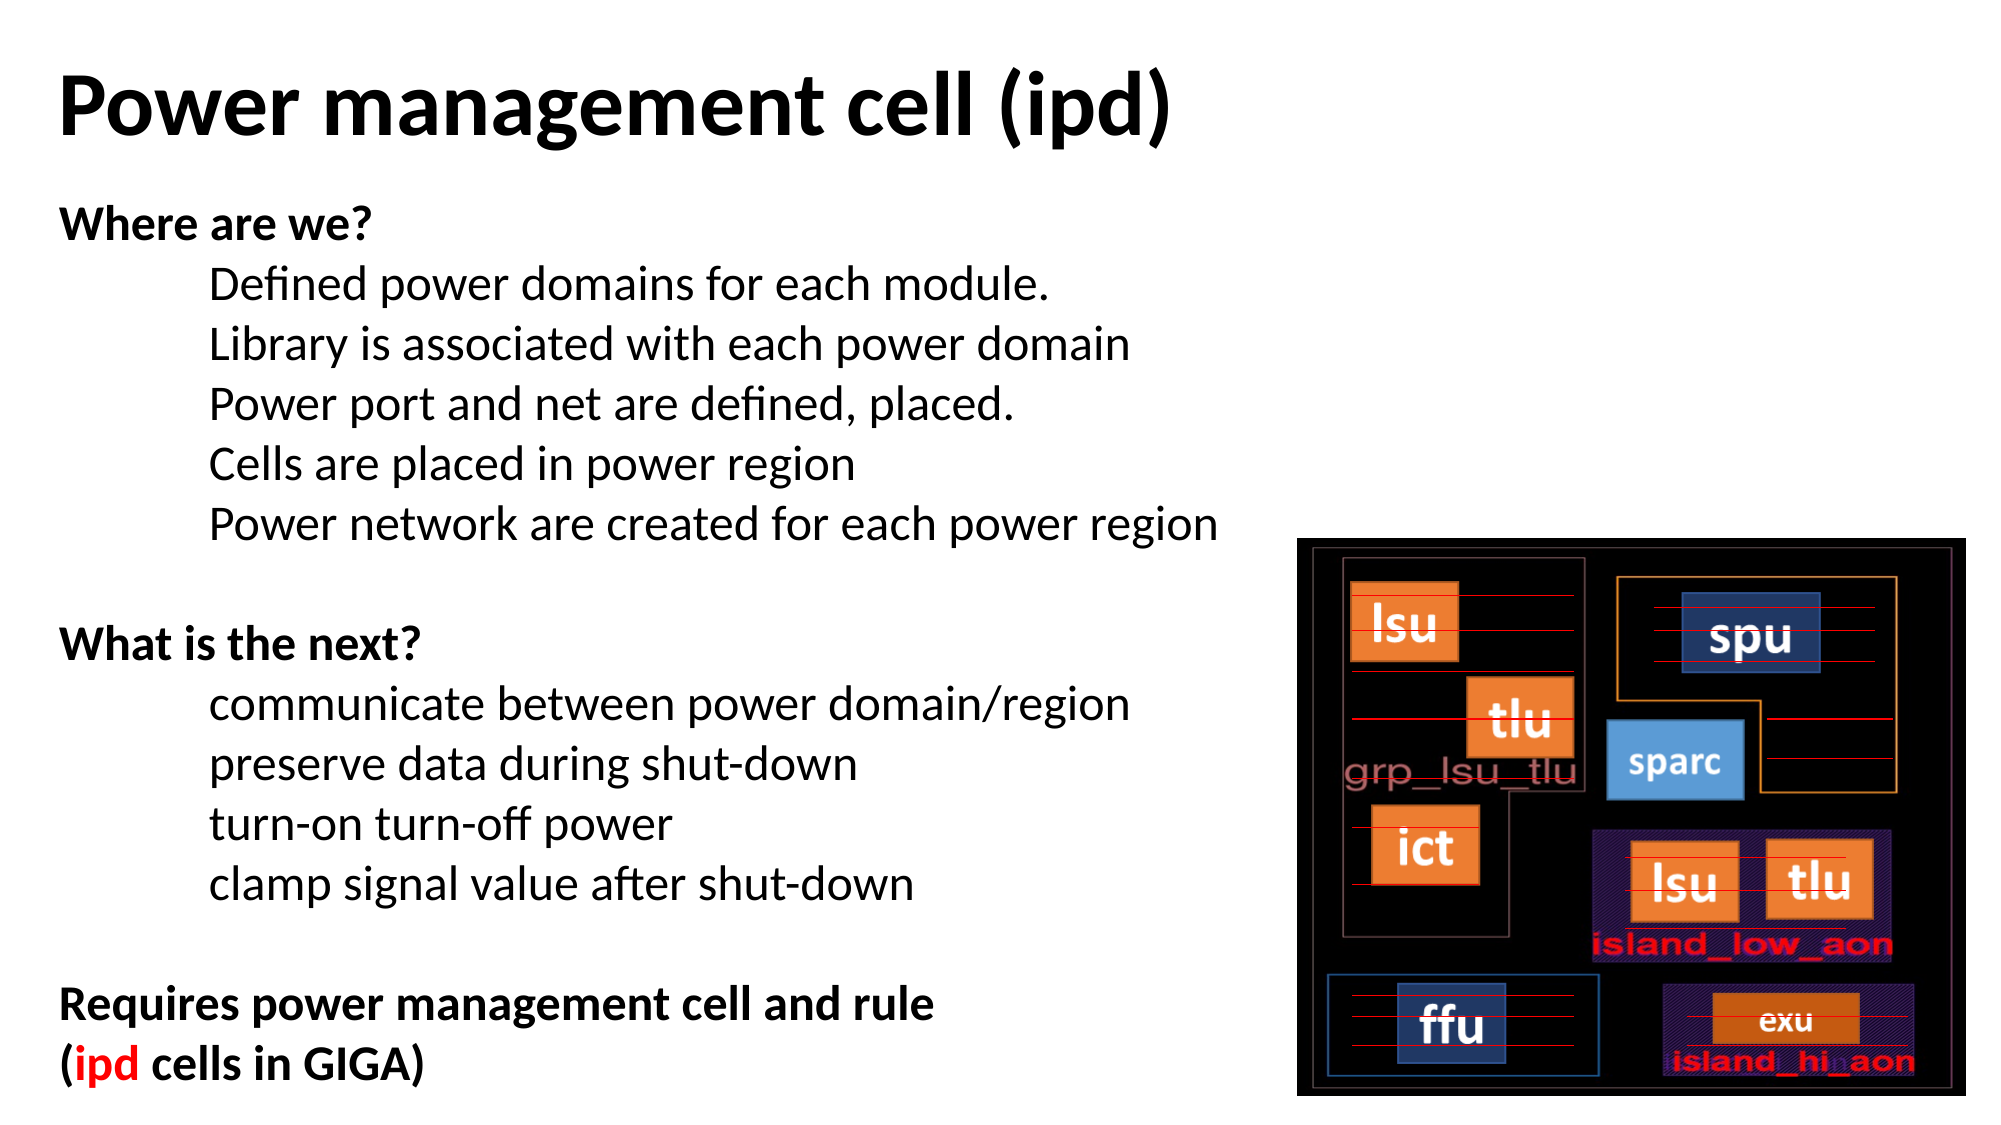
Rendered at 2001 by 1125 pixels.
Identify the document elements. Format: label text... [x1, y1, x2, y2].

text_box Where are we? Defined power domains for each module. Library is associated with each power domain Power port and net are defined, placed. Cells are placed in power region Power network are created for each power region What is the next? communicate between power domain/region preserve data during shut-down turn-on turn-off power clamp signal value after shut-down Requires power management cell and rule (ipd cells in GIGA) [44, 183, 1235, 1098]
picture [1297, 538, 1966, 1096]
text_box Power management cell (ipd) [43, 36, 1191, 161]
